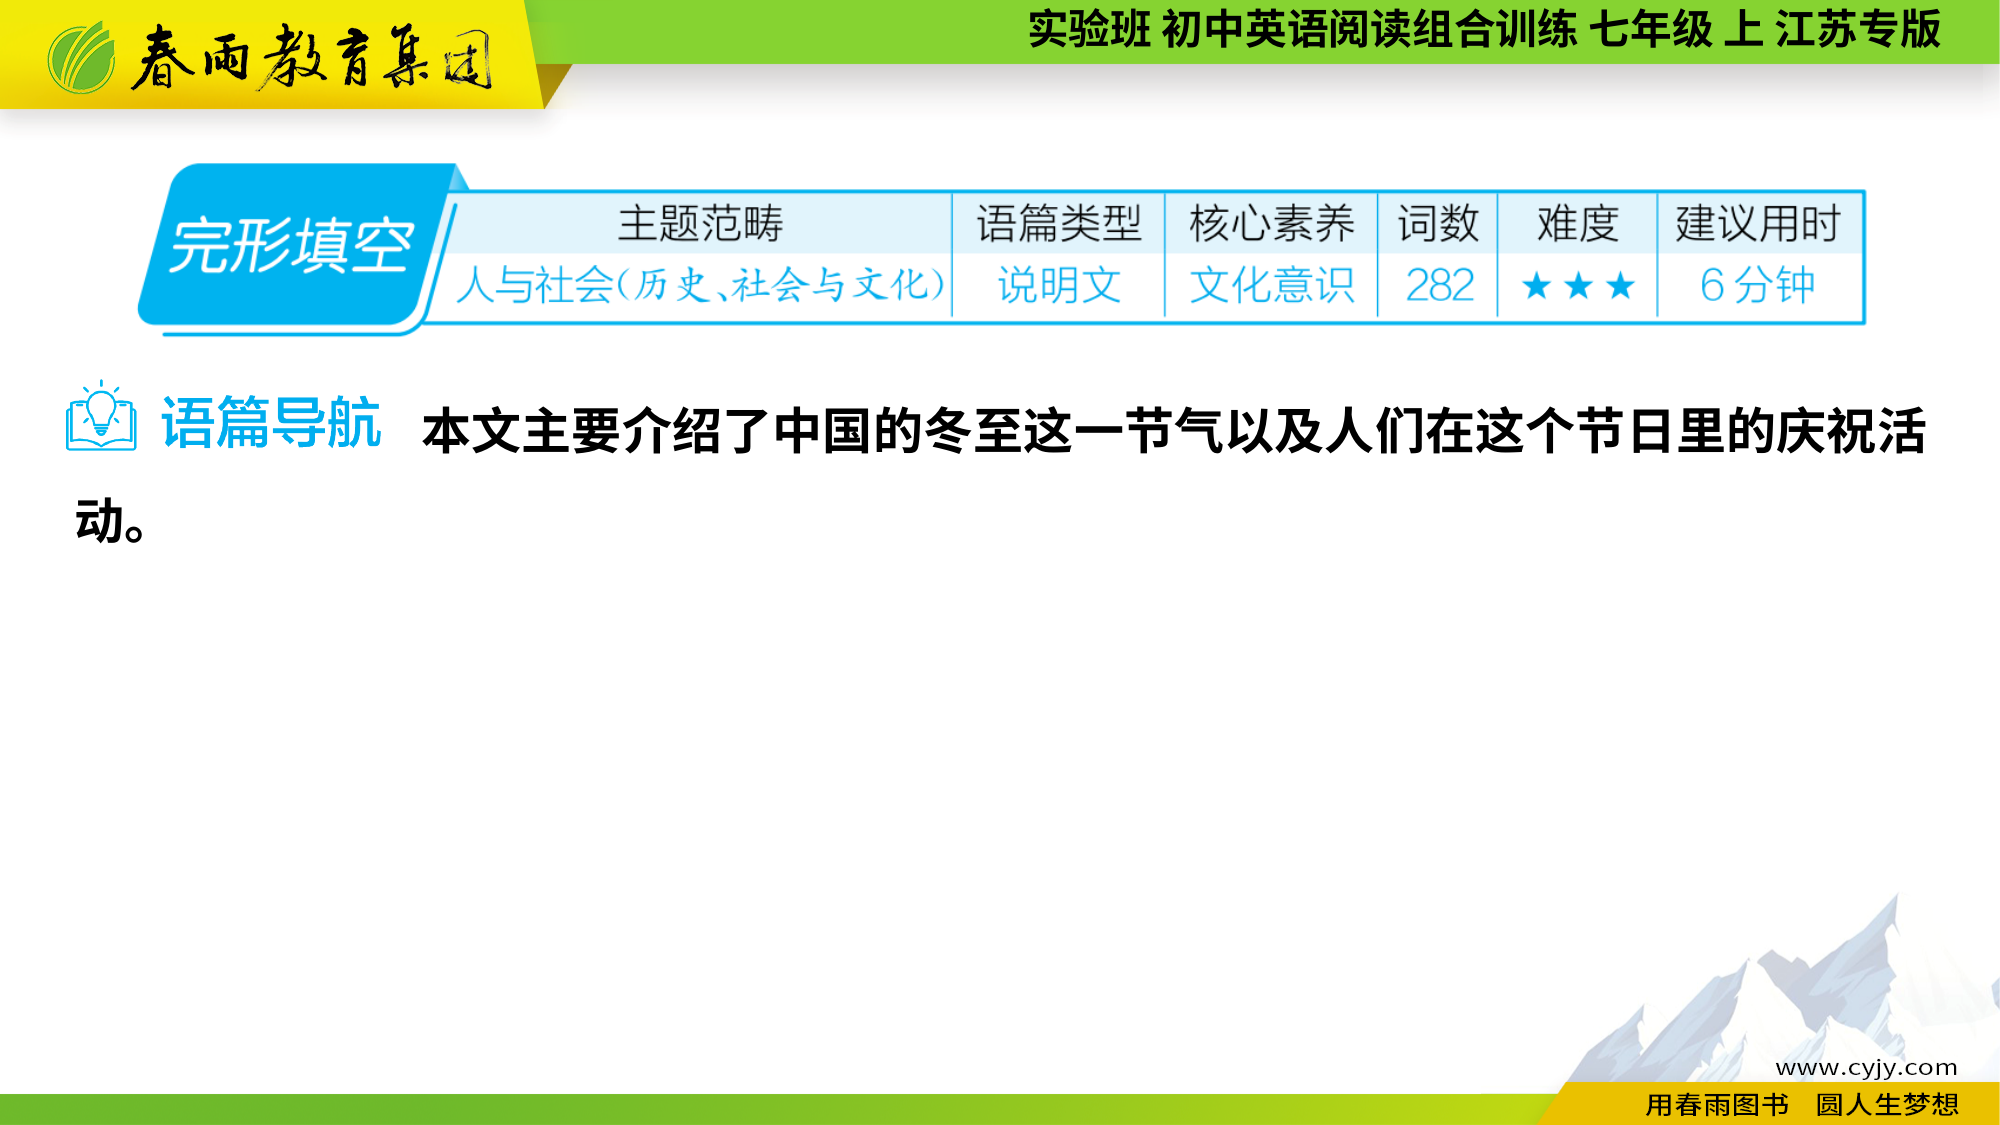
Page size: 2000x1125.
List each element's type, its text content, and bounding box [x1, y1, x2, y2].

picture [0, 0, 2000, 1125]
list 本文主要介绍了中国的冬至这一节气以及人们在这个节日里的庆祝活动。 [59, 361, 1944, 548]
